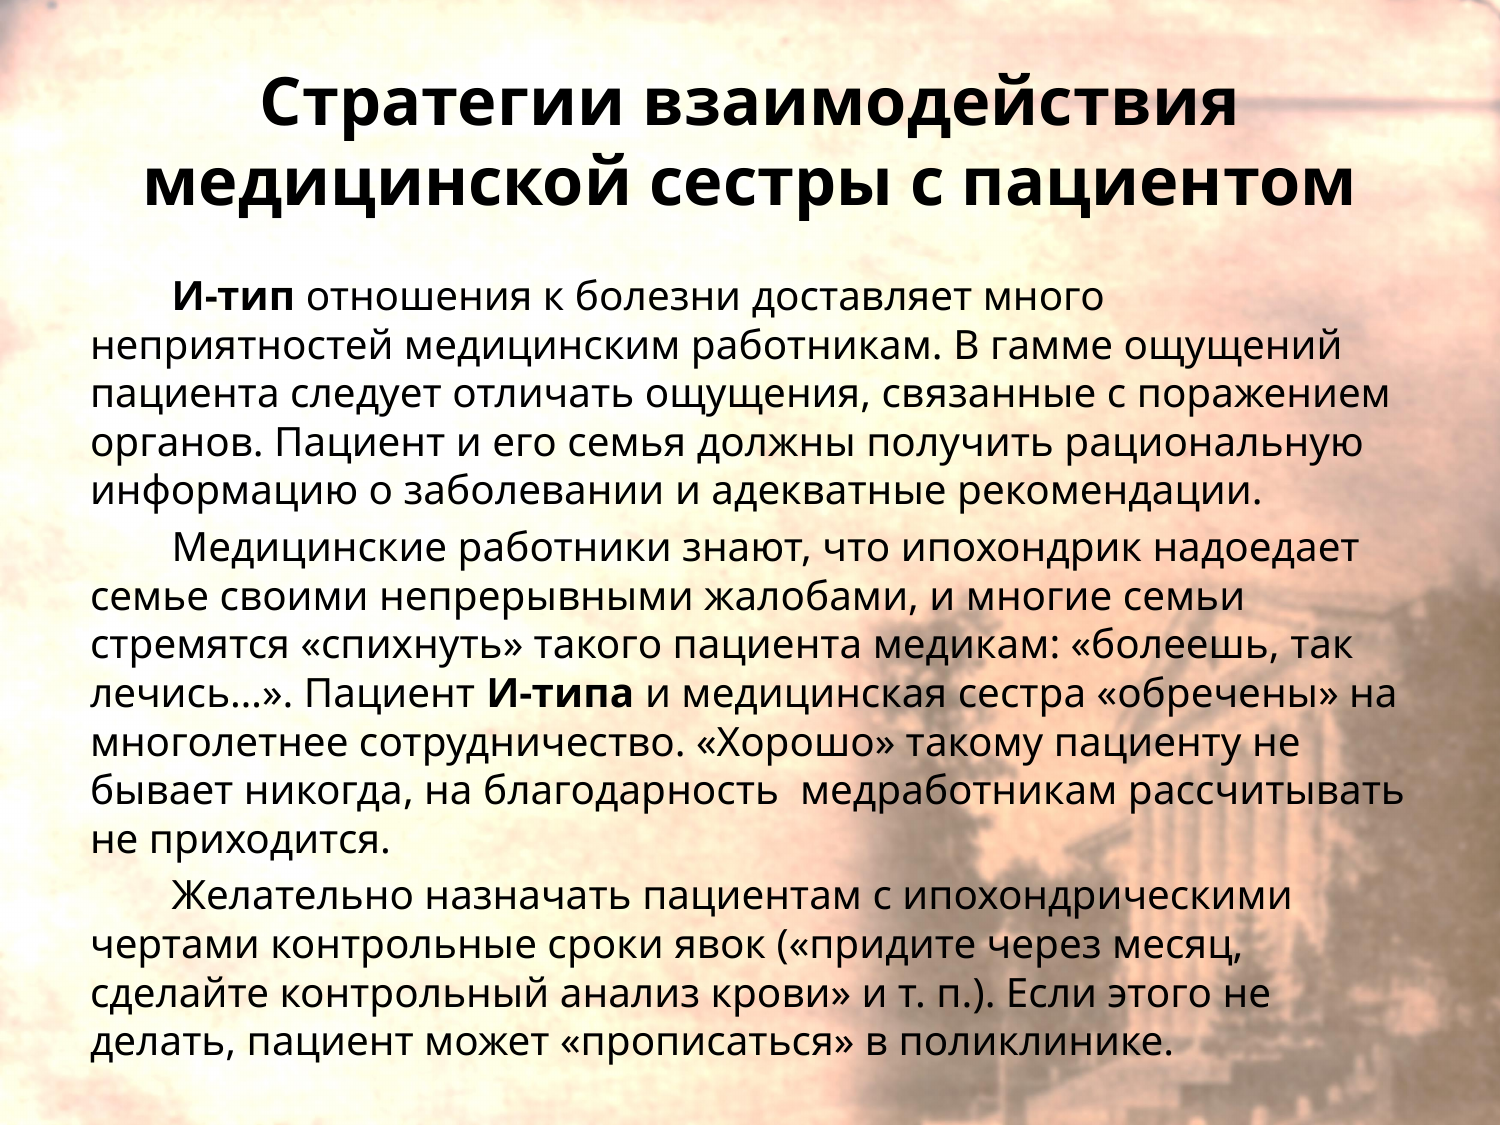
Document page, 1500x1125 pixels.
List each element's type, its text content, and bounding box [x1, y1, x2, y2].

picture [0, 0, 1500, 1125]
list И-тип отношения к болезни доставляет много неприятностей медицинским работникам. В гамме ощущений пациента следует отличать ощущения, связанные с поражением органов. Пациент и его семья должны получить рациональную информацию о заболевании и адекватные рекомендации. Медицинские работники знают, что ипохондрик надоедает семье своими непрерывными жалобами, и многие семьи стремятся «спихнуть» такого пациента медикам: «болеешь, так лечись…». Пациент И-типа и медицинская сестра «обречены» на многолетнее сотрудничество. «Хорошо» такому пациенту не бывает никогда, на благодарность медработникам рассчитывать не приходится. Желательно назначать пациентам с ипохондрическими чертами контрольные сроки явок («придите через месяц, сделайте контрольный анализ крови» и т. п.). Если этого не делать, пациент может «прописаться» в поликлинике. [75, 262, 1425, 1083]
title Стратегии взаимодействия медицинской сестры с пациентом [75, 45, 1425, 233]
